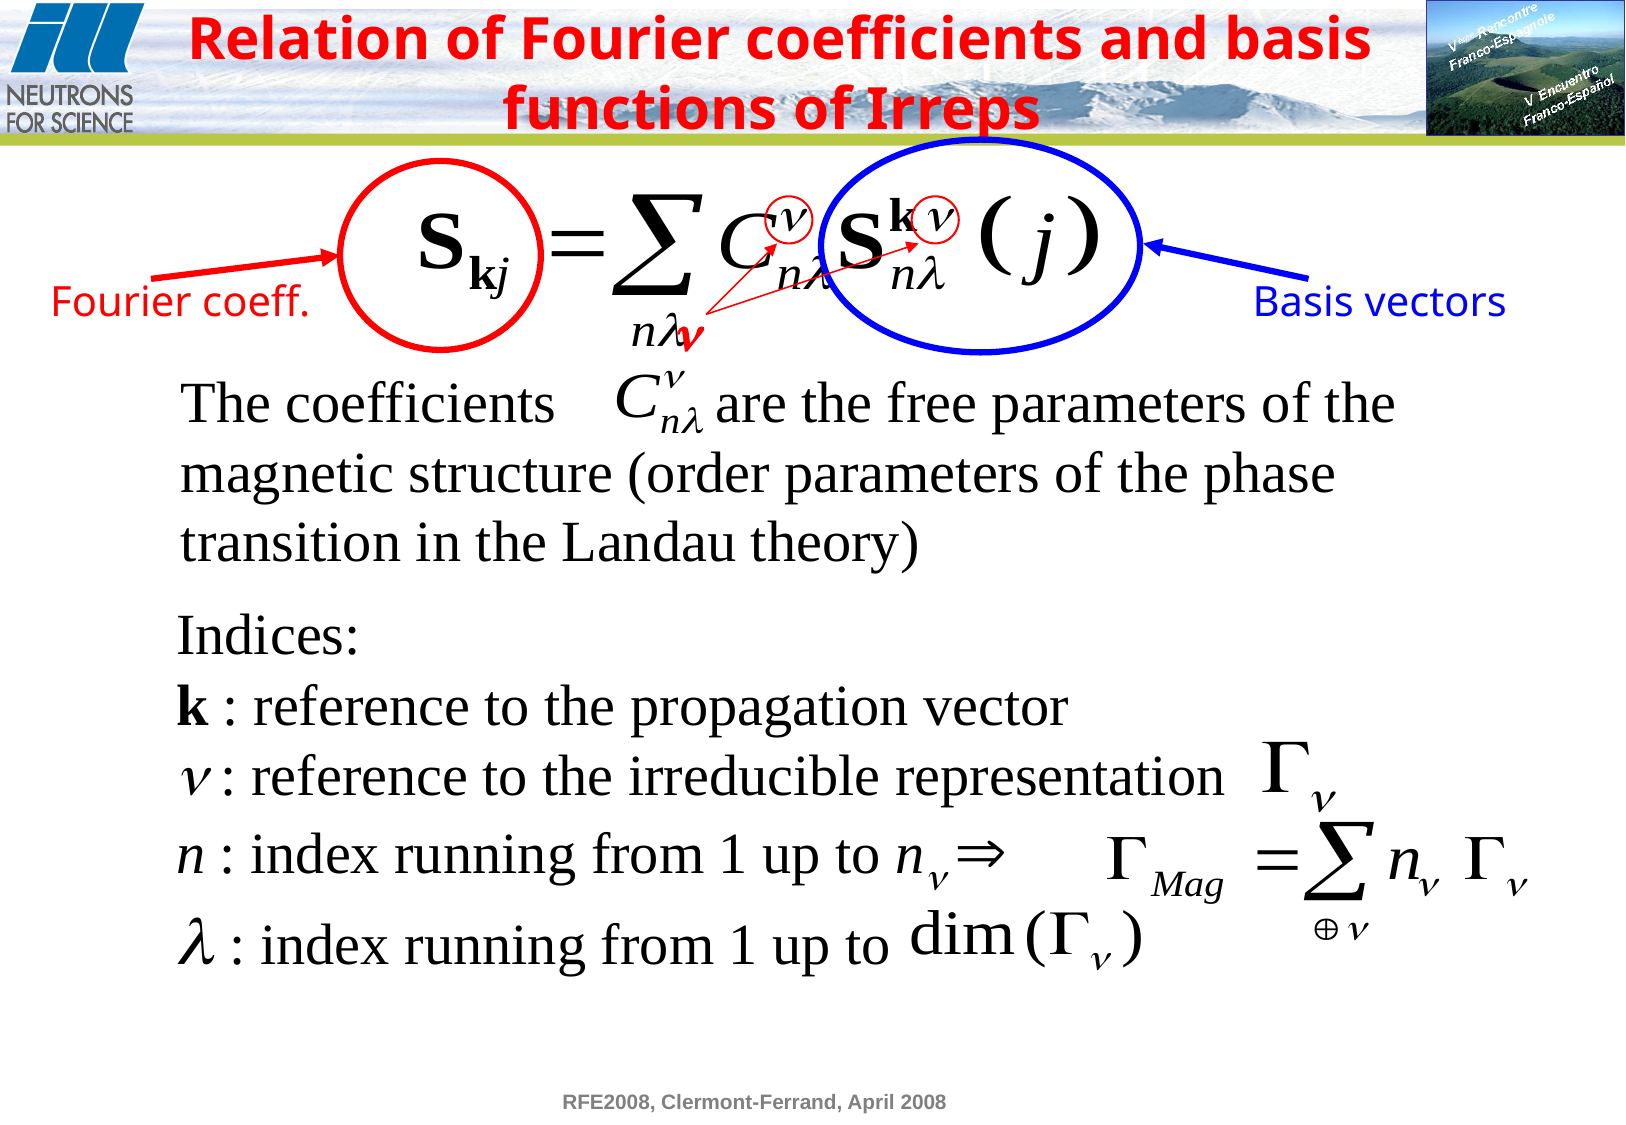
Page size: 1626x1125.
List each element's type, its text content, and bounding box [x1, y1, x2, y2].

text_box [820, 139, 1579, 353]
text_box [658, 196, 960, 369]
picture [0, 0, 1625, 136]
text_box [165, 347, 1453, 582]
title Relation of Fourier coefficients and basis functions of Irreps [106, 21, 1454, 122]
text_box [35, 160, 542, 351]
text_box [546, 179, 815, 345]
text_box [160, 588, 1542, 987]
